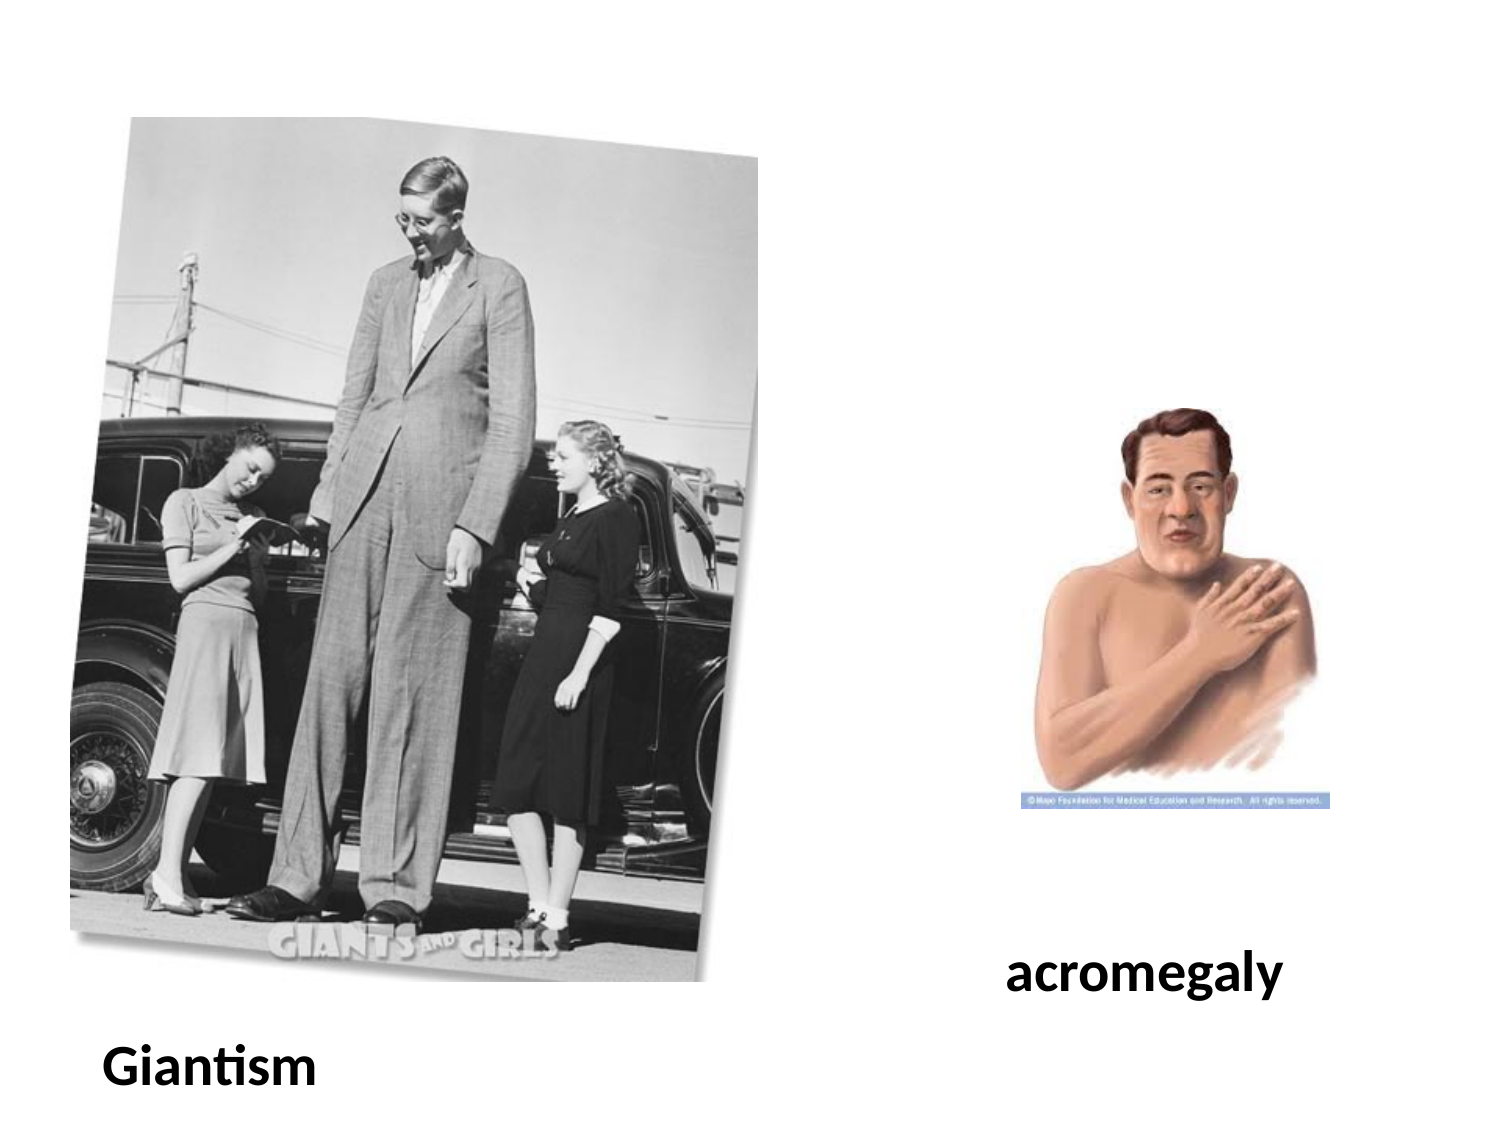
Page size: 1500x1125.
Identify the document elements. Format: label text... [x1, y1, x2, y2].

text_box Giantism [87, 1019, 333, 1105]
text_box acromegaly [990, 925, 1299, 1011]
picture [1021, 408, 1330, 810]
picture [70, 116, 759, 982]
